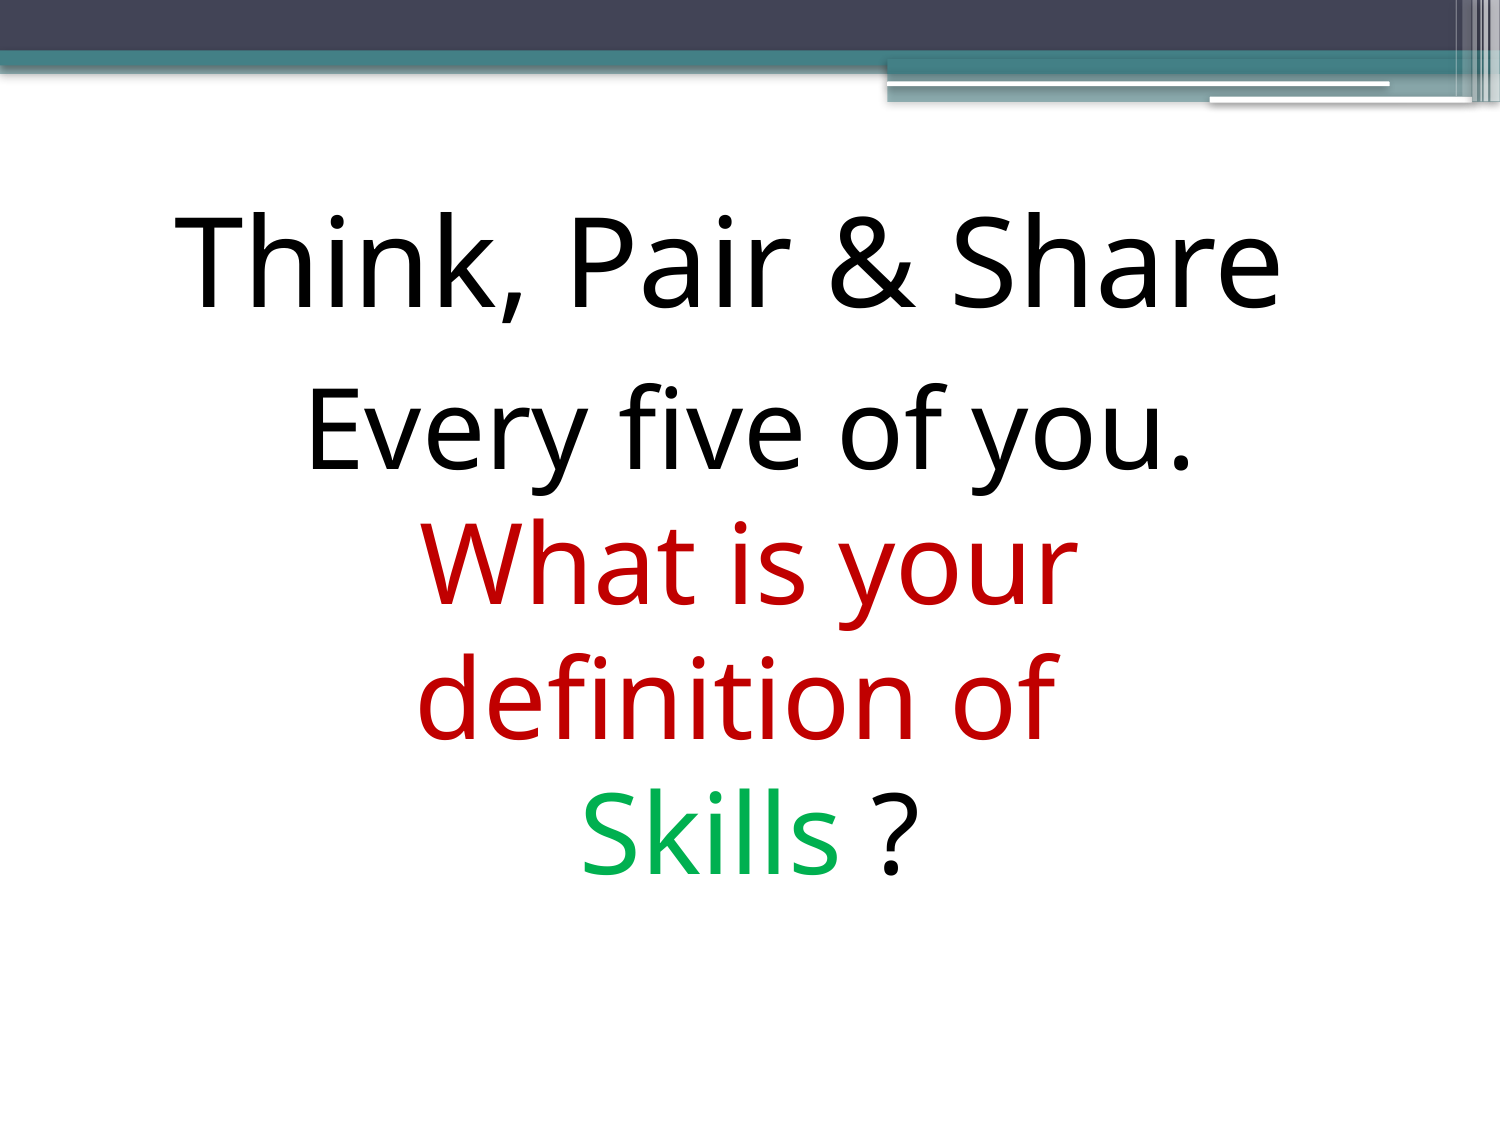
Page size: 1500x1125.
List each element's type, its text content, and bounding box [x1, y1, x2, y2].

list Think, Pair & Share [62, 174, 1413, 828]
text_box Every five of you. What is your definition of Skills ? [200, 349, 1300, 905]
